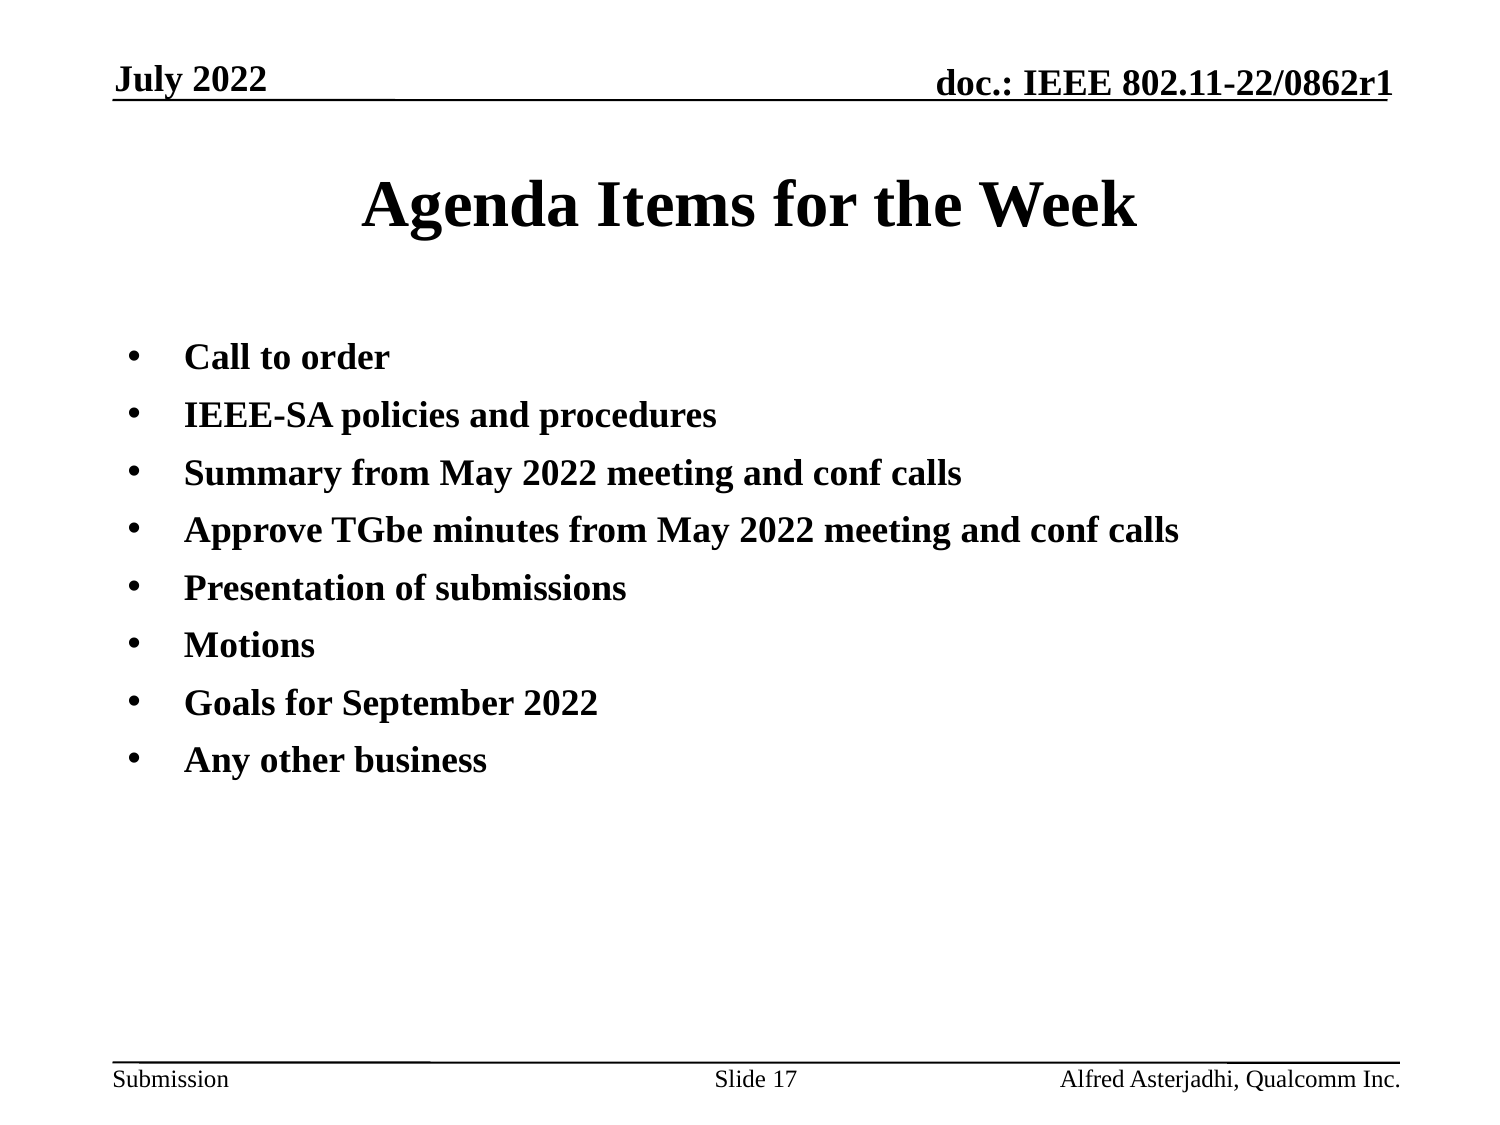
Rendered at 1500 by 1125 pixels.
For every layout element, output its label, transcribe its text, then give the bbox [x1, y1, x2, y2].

list Call to order IEEE-SA policies and procedures Summary from May 2022 meeting and conf calls Approve TGbe minutes from May 2022 meeting and conf calls Presentation of submissions Motions Goals for September 2022 Any other business [112, 324, 1388, 1000]
slide_number Slide 17 [712, 1061, 800, 1123]
footer Alfred Asterjadhi, Qualcomm Inc. [878, 1061, 1402, 1093]
title Agenda Items for the Week [112, 112, 1388, 288]
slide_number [114, 54, 493, 100]
